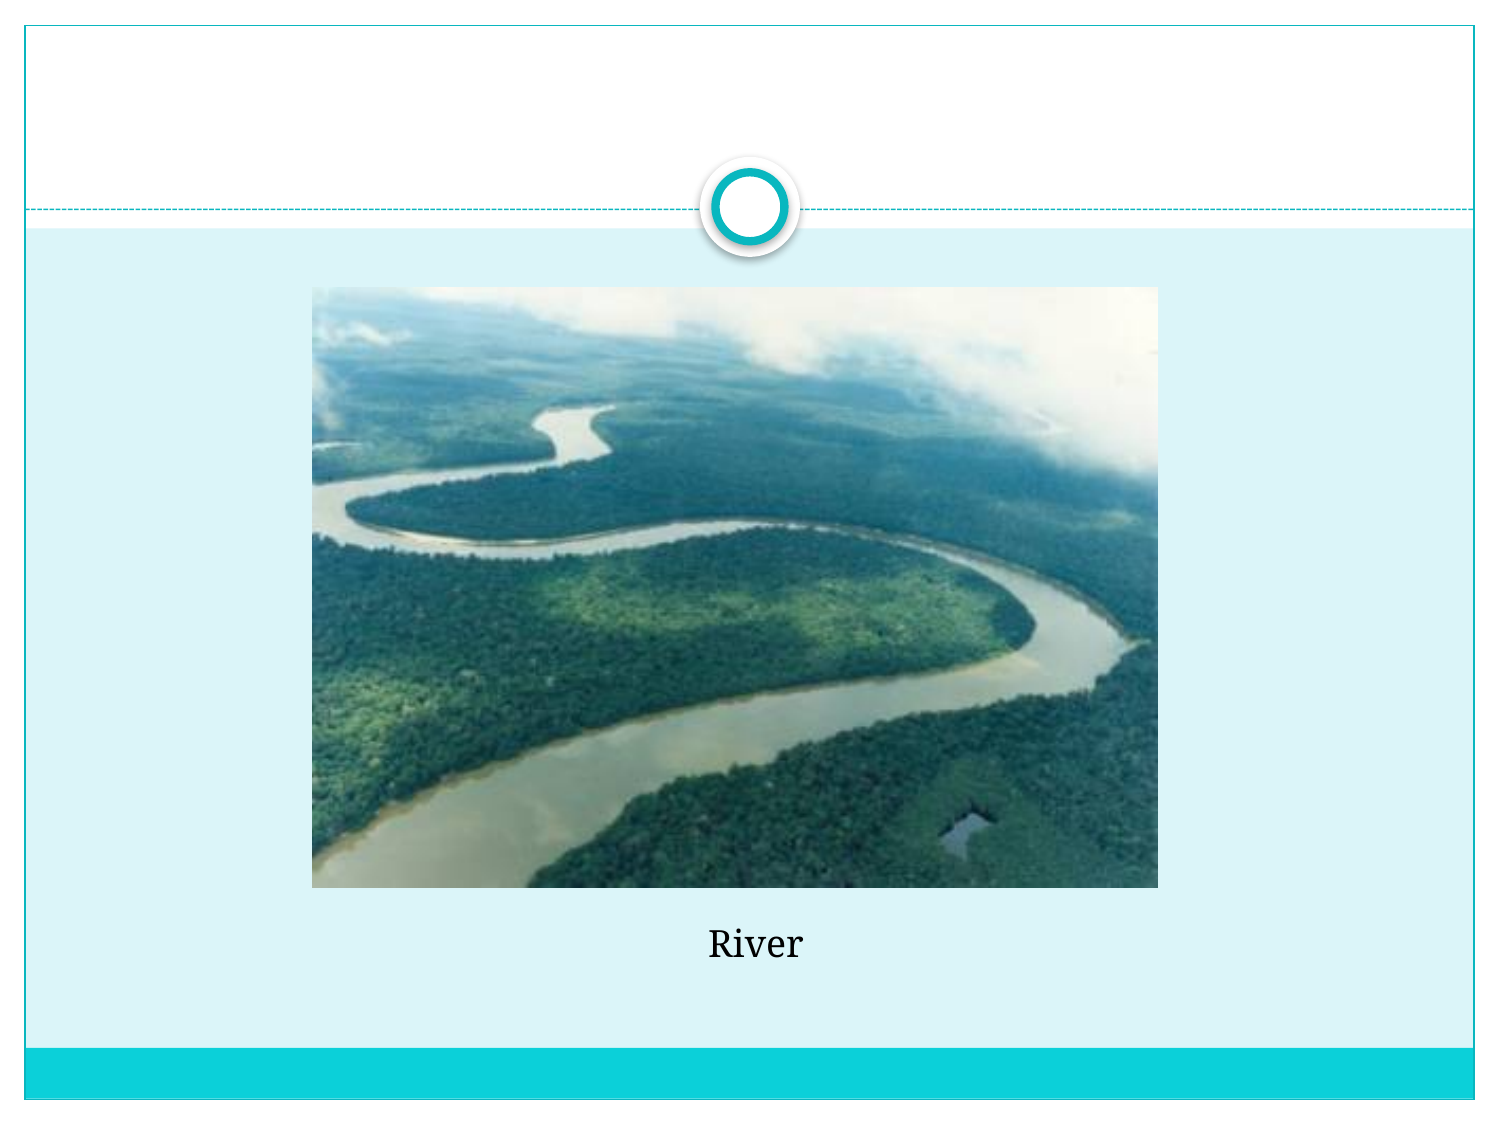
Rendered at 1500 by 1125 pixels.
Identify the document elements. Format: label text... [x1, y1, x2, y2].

text_box River [487, 912, 1025, 973]
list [312, 287, 1158, 888]
